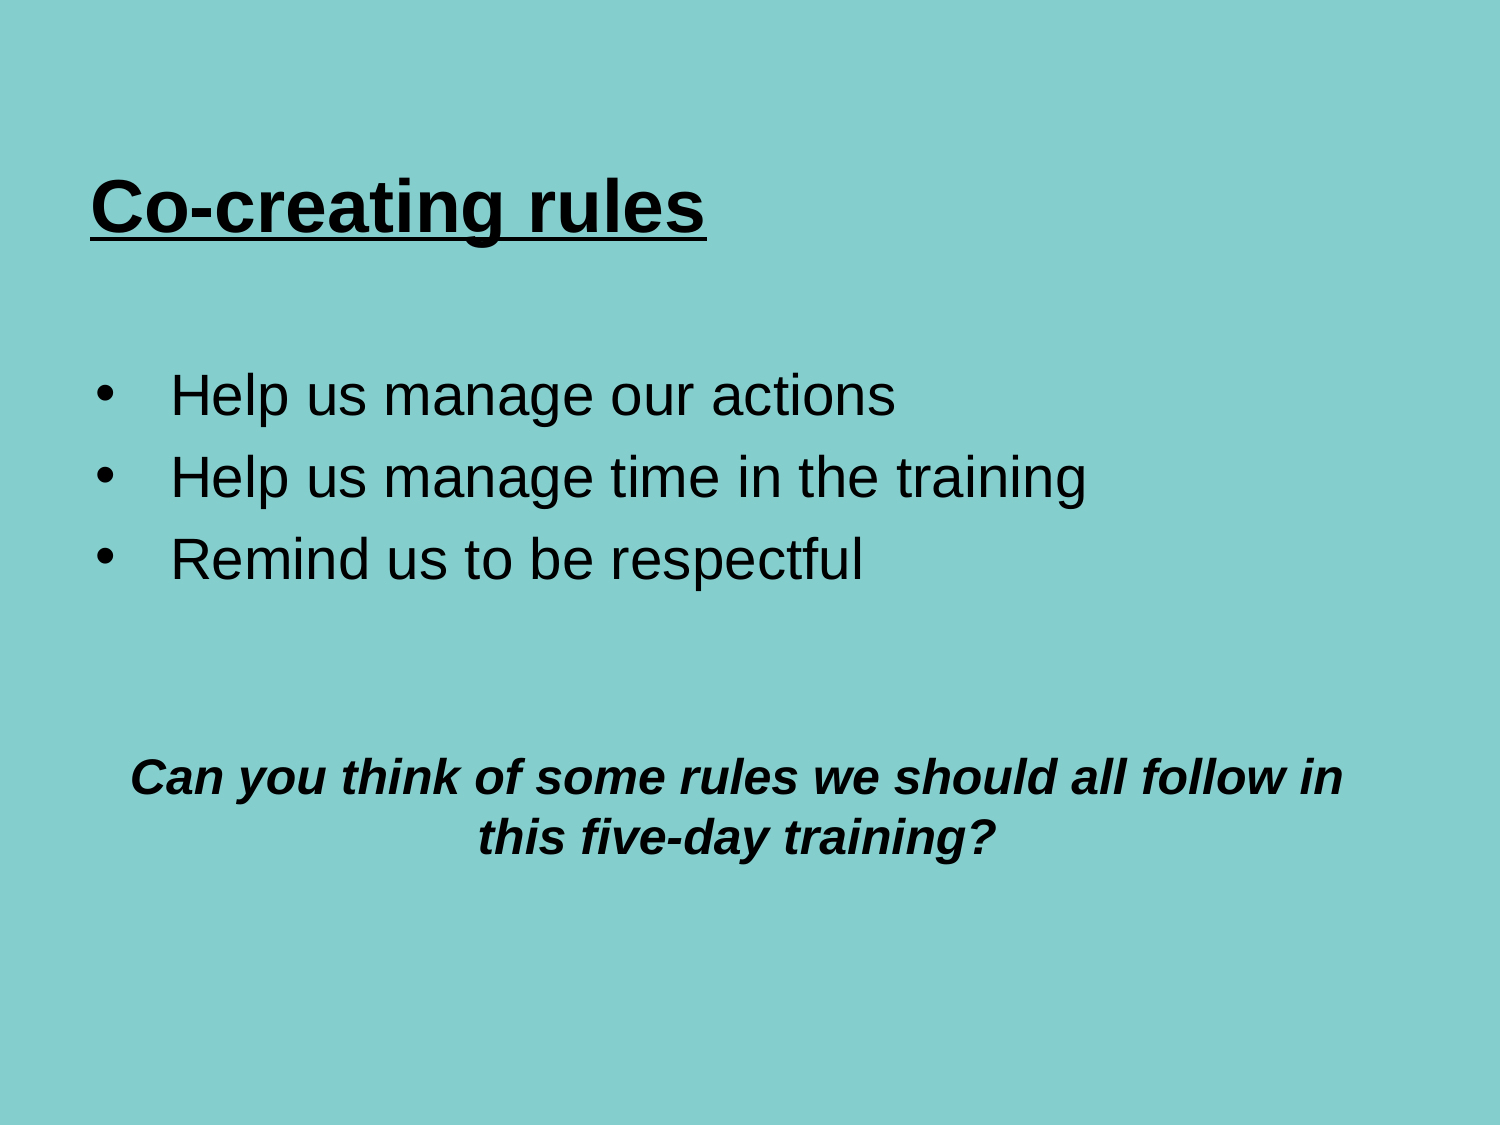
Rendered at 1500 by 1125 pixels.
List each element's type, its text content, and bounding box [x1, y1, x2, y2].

title Co-creating rules [75, 149, 1438, 350]
text_box Help us manage our actions Help us manage time in the training Remind us to be respectful [80, 350, 1105, 599]
text_box Can you think of some rules we should all follow in this five-day training? [75, 737, 1400, 872]
